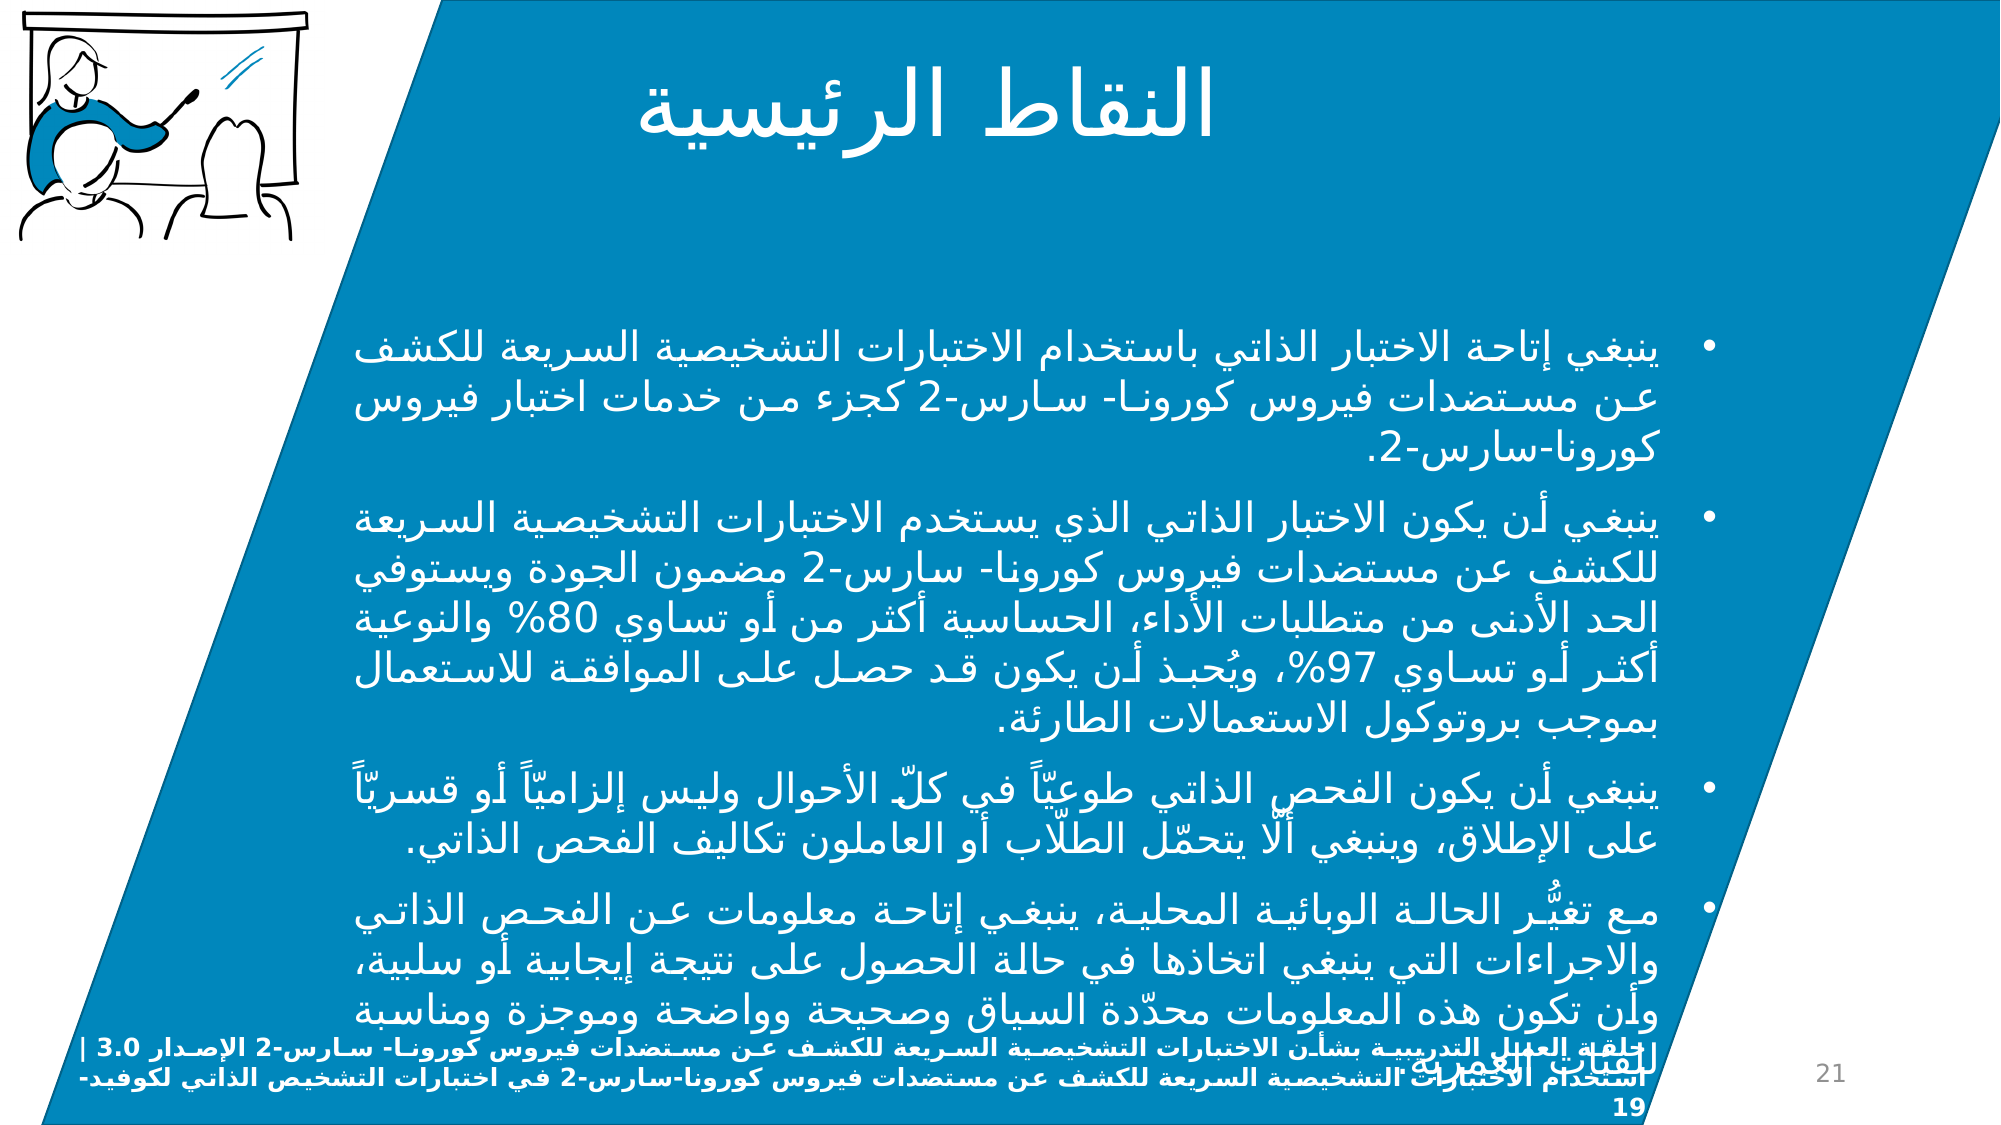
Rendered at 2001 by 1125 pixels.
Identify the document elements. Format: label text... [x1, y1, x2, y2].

text_box ينبغي إتاحة الاختبار الذاتي باستخدام الاختبارات التشخيصية السريعة للكشف عن مستضدات فيروس كورونا- سارس-2 كجزء من خدمات اختبار فيروس كورونا-سارس-2. ينبغي أن يكون الاختبار الذاتي الذي يستخدم الاختبارات التشخيصية السريعة للكشف عن مستضدات فيروس كورونا- سارس-2 مضمون الجودة ويستوفي الحد الأدنى من متطلبات الأداء، الحساسية أكثر من أو تساوي 80% والنوعية أكثر أو تساوي 97%، ويُحبذ أن يكون قد حصل على الموافقة للاستعمال بموجب بروتوكول الاستعمالات الطارئة. ينبغي أن يكون الفحص الذاتي طوعيّاً في كلّ الأحوال وليس إلزاميّاً أو قسريّاً على الإطلاق، وينبغي ألّا يتحمّل الطلّاب أو العاملون تكاليف الفحص الذاتي. مع تغيُّر الحالة الوبائية المحلية، ينبغي إتاحة معلومات عن الفحص الذاتي والاجراءات التي ينبغي اتخاذها في حالة الحصول على نتيجة إيجابية أو سلبية، وأن تكون هذه المعلومات محدّدة السياق وصحيحة وواضحة وموجزة ومناسبة للفئات العمرية. [338, 312, 1732, 970]
text_box النقاط الرئيسية [468, 49, 1236, 205]
text_box [42, 0, 2000, 1125]
picture [0, 0, 326, 255]
footer حلقة العمل التدريبية بشأن الاختبارات التشخيصية السريعة للكشف عن مستضدات فيروس كورونا- سارس-2 الإصدار 3.0 | استخدام الاختبارات التشخيصية السريعة للكشف عن مستضدات فيروس كورونا-سارس-2 في اختبارات التشخيص الذاتي لكوفيد-19 [78, 1035, 1647, 1118]
slide_number 21 [1651, 1042, 1863, 1103]
